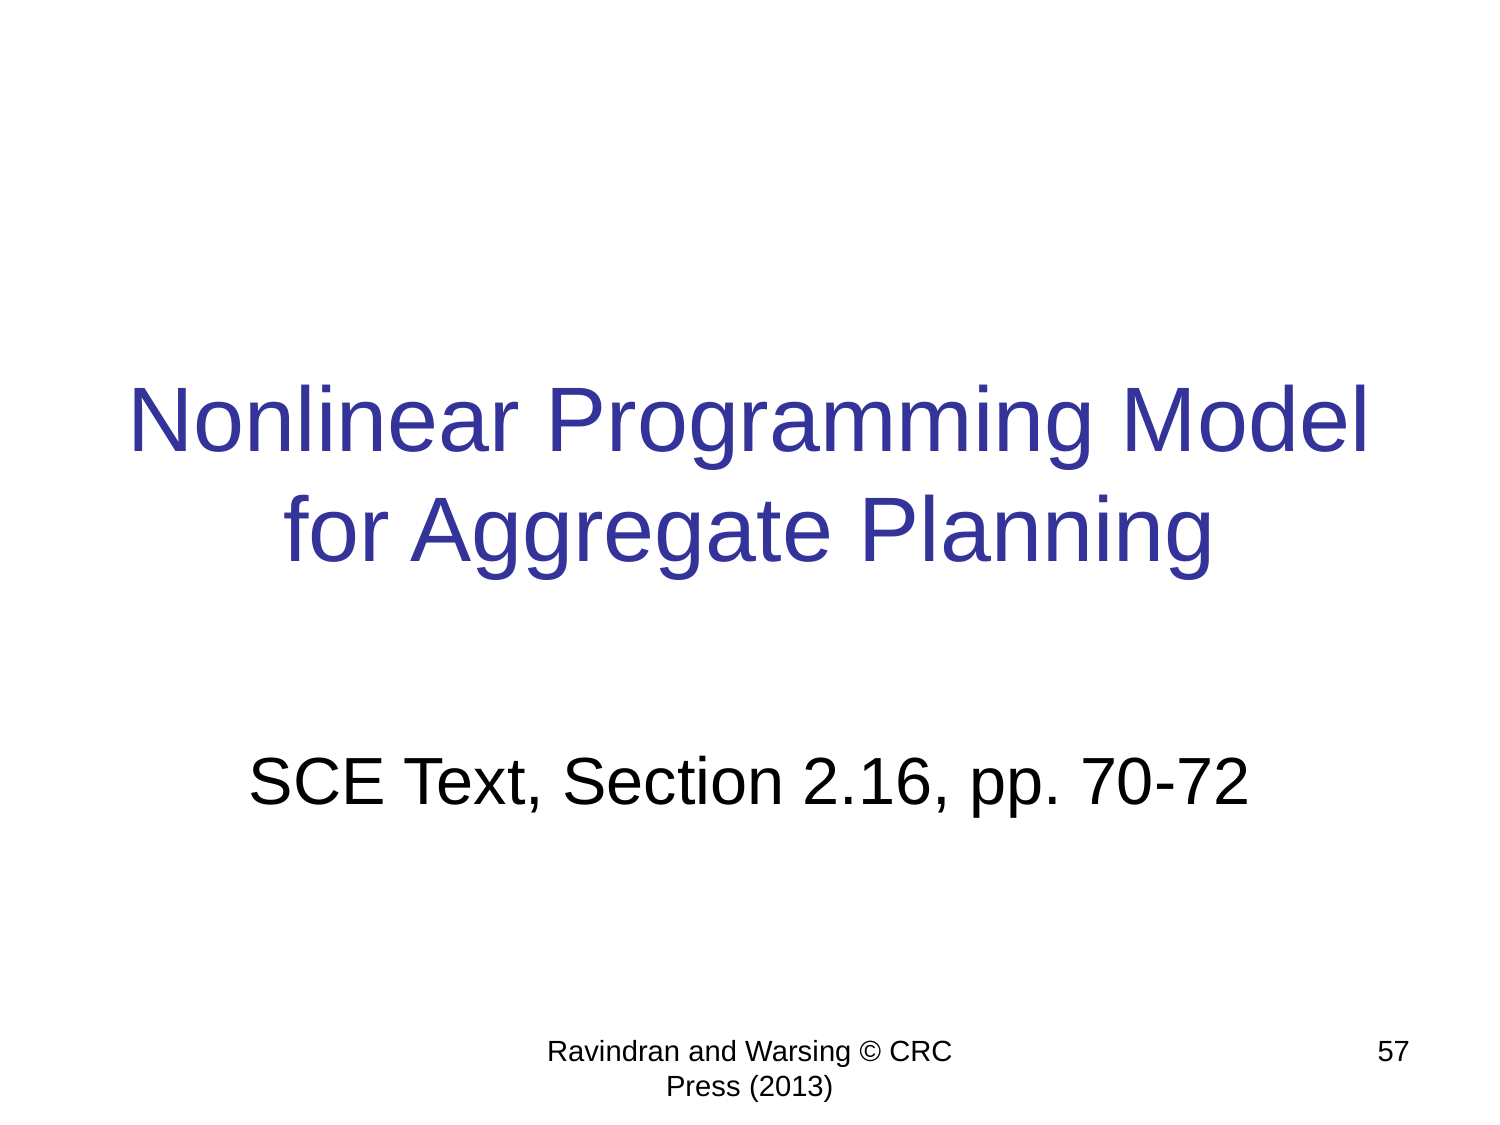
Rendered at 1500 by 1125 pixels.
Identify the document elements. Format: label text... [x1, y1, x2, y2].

slide_number 57 [1074, 1024, 1425, 1103]
footer Ravindran and Warsing © CRC Press (2013) [512, 1024, 988, 1103]
title Nonlinear Programming Model for Aggregate Planning [112, 349, 1388, 591]
subtitle SCE Text, Section 2.16, pp. 70-72 [224, 637, 1276, 926]
